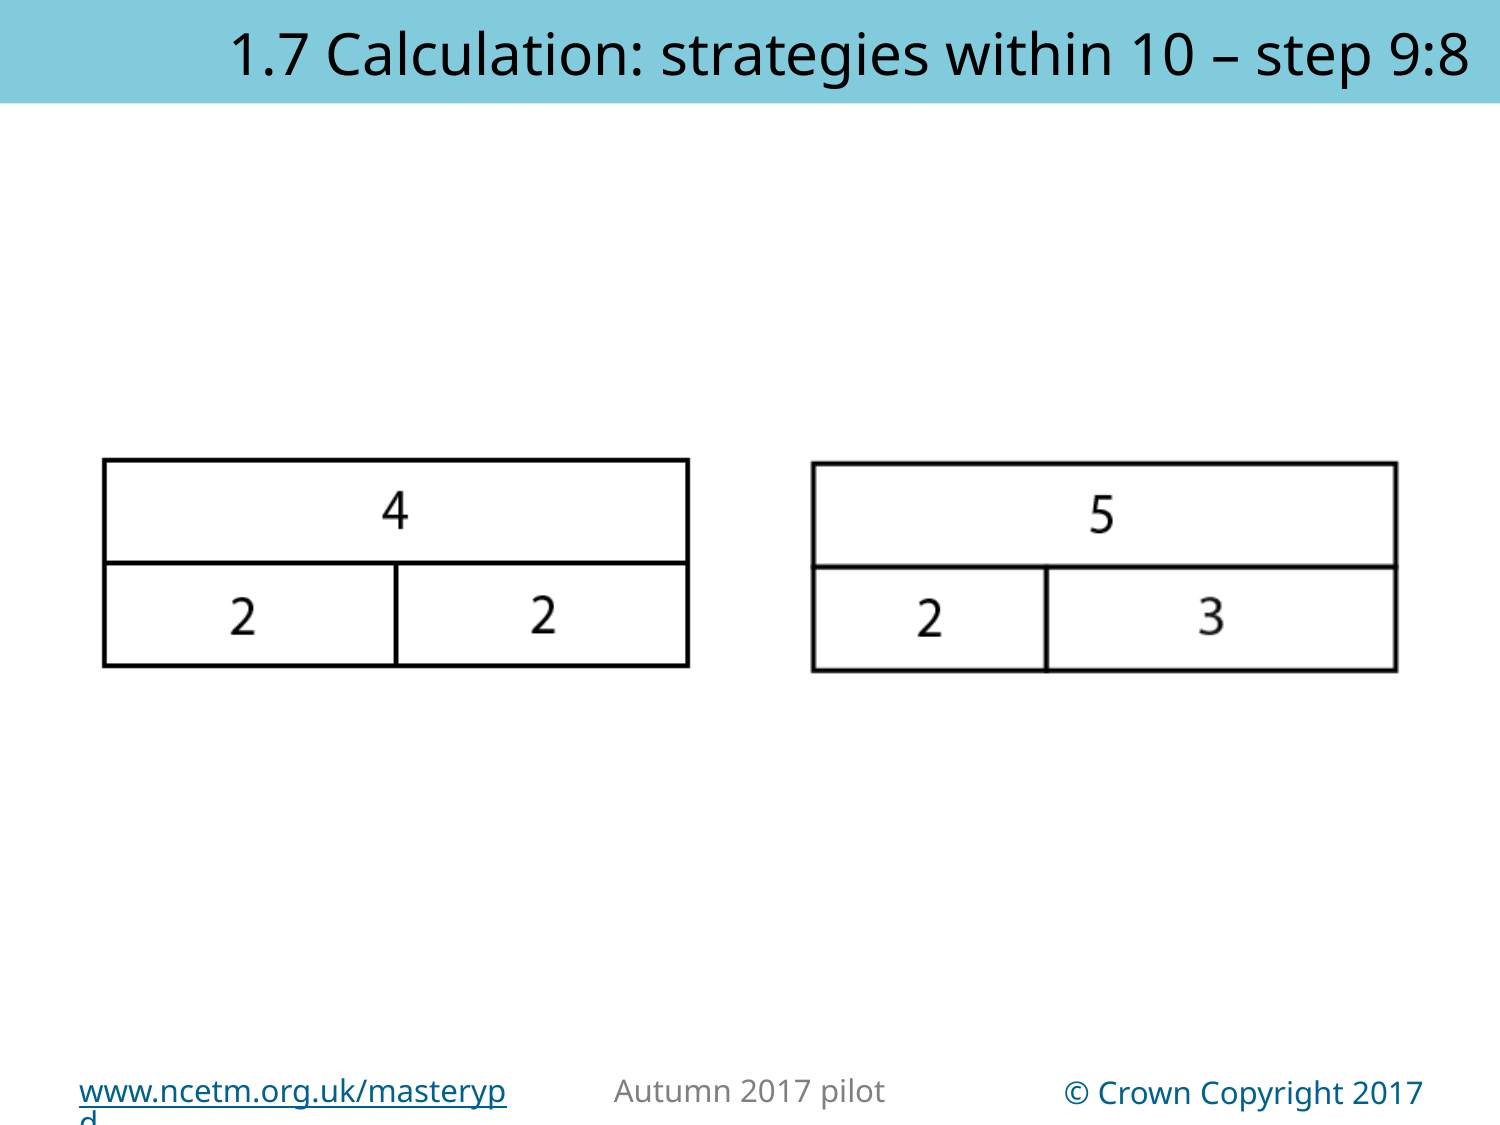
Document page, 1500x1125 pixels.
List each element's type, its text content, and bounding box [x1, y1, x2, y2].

list 1.7 Calculation: strategies within 10 – step 9:8 [0, 0, 1500, 104]
picture [96, 435, 703, 689]
picture [808, 454, 1412, 680]
